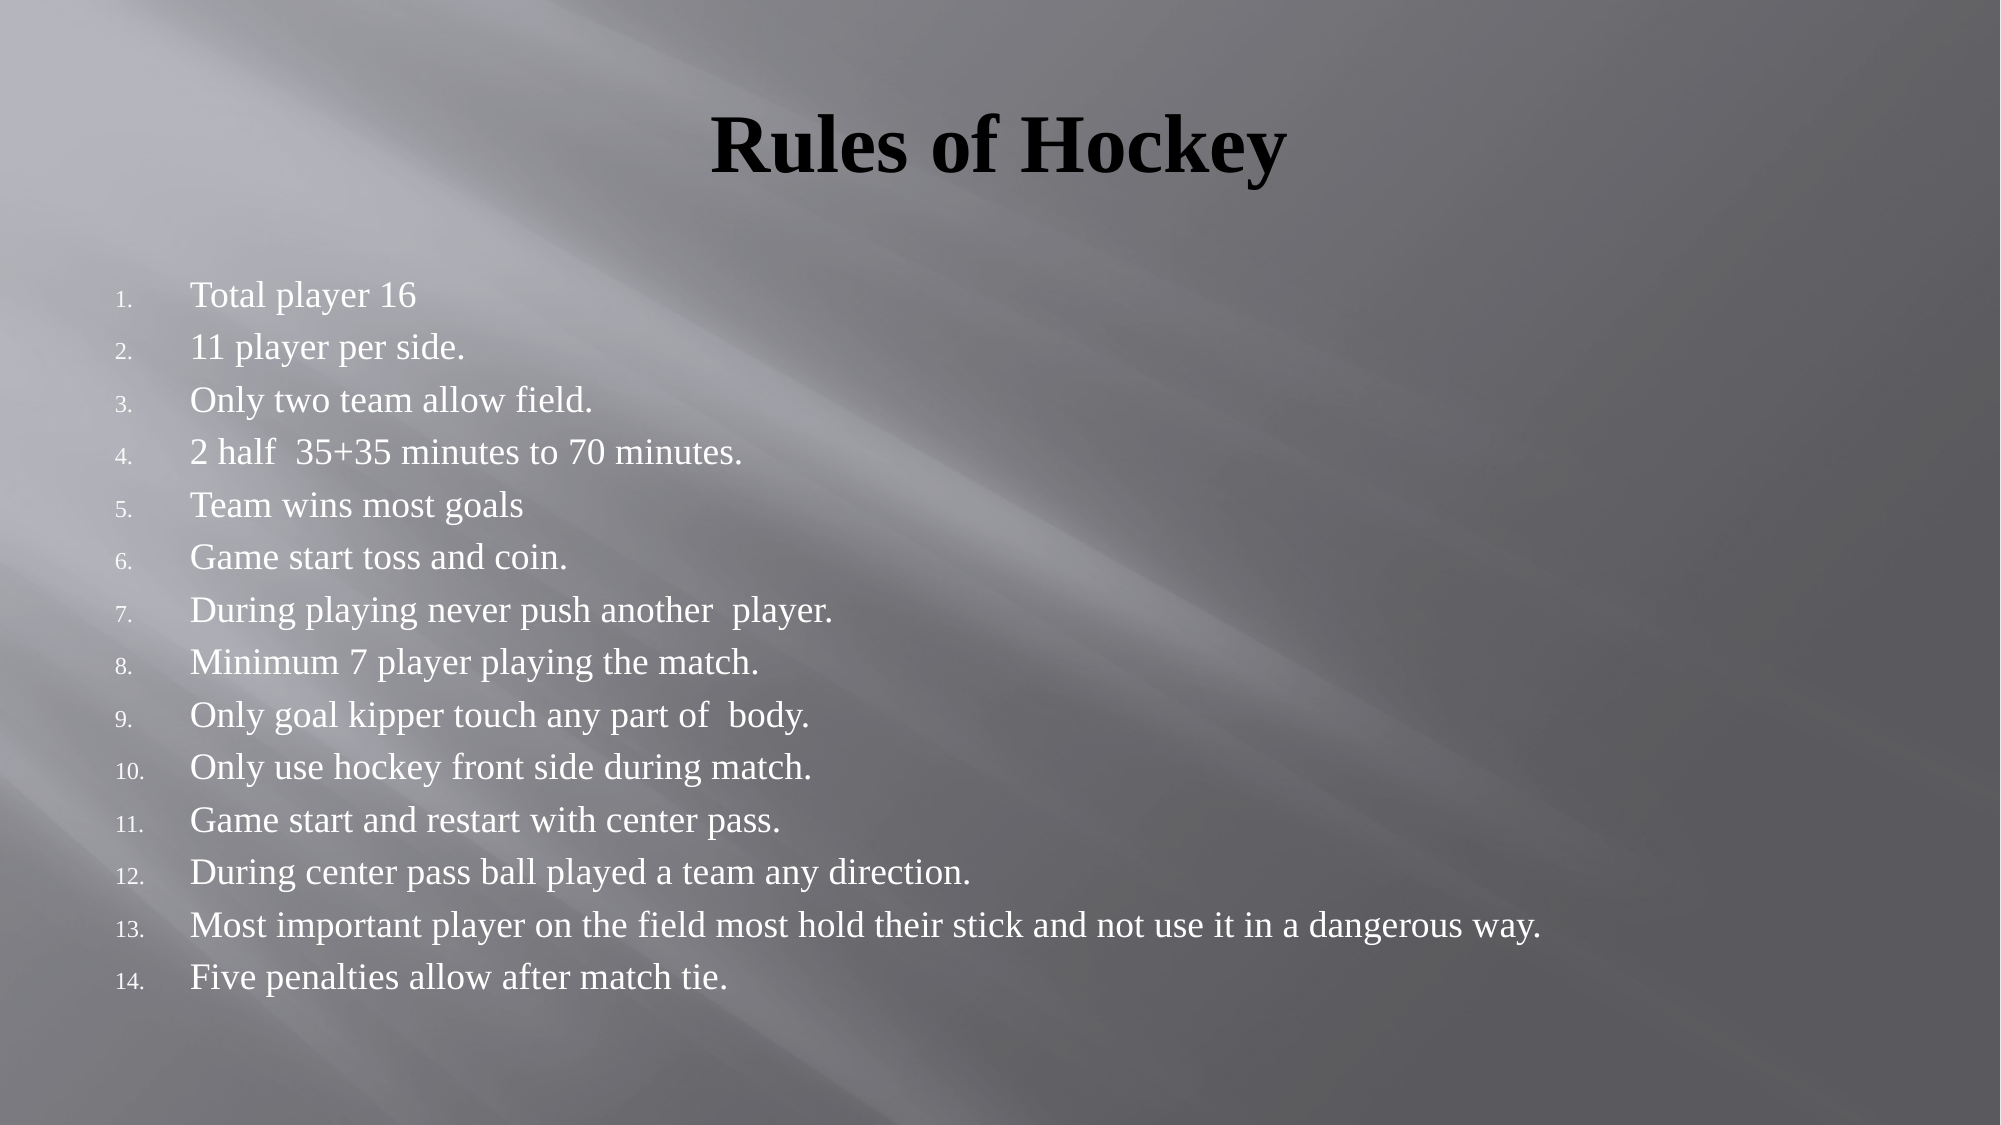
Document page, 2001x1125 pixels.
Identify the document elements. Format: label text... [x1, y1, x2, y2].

list Total player 16 11 player per side. Only two team allow field. 2 half 35+35 minutes to 70 minutes. Team wins most goals Game start toss and coin. During playing never push another player. Minimum 7 player playing the match. Only goal kipper touch any part of body. Only use hockey front side during match. Game start and restart with center pass. During center pass ball played a team any direction. Most important player on the field most hold their stick and not use it in a dangerous way. Five penalties allow after match tie. [99, 262, 1900, 1035]
title Rules of Hockey [99, 45, 1900, 233]
